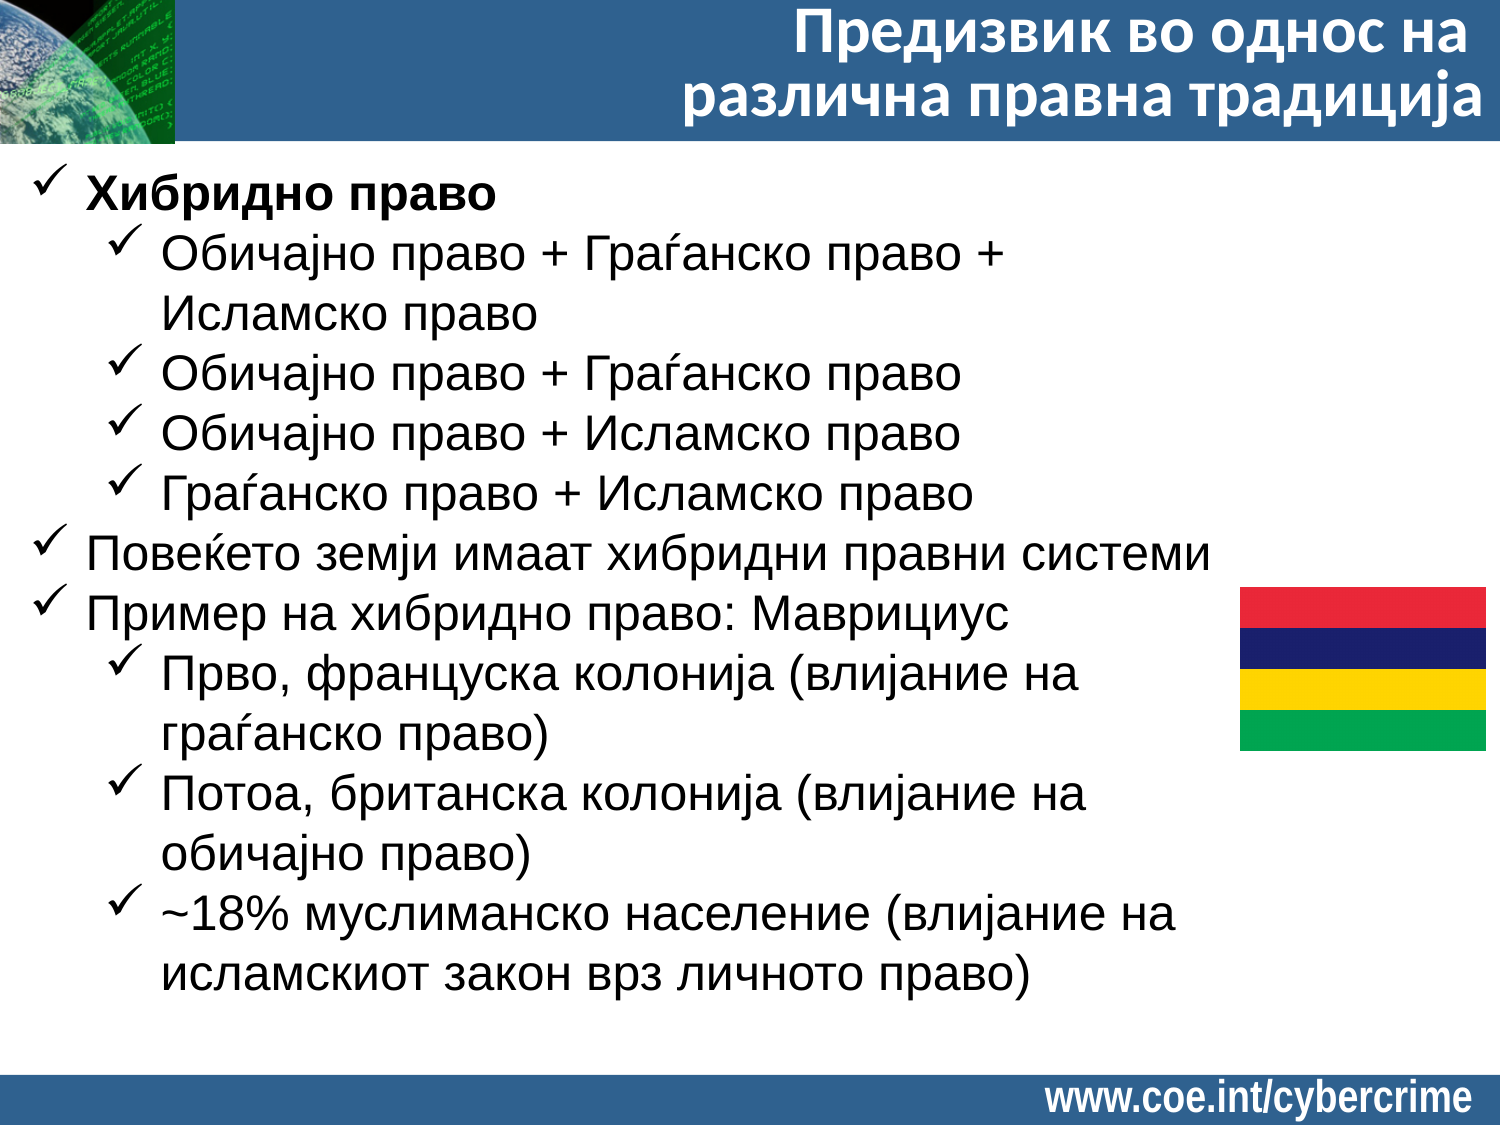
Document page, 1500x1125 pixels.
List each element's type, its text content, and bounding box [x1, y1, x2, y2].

text_box [0, 1073, 1030, 1125]
text_box www.coe.int/cybercrime [1030, 1059, 1500, 1125]
text_box Хибридно право Обичајно право + Граѓанско право + Исламско право Обичајно право + Граѓанско право Обичајно право + Исламско право Граѓанско право + Исламско право Повеќето земји имаат хибридни правни системи Пример на хибридно право: Маврициус Прво, француска колонија (влијание на граѓанско право) Потоа, британска колонија (влијание на обичајно право) ~18% муслиманско население (влијание на исламскиот закон врз личното право) [14, 153, 1241, 1008]
picture [0, 0, 175, 144]
picture [1240, 586, 1487, 752]
text_box Предизвик во однос на различна правна традиција [179, 0, 1500, 143]
